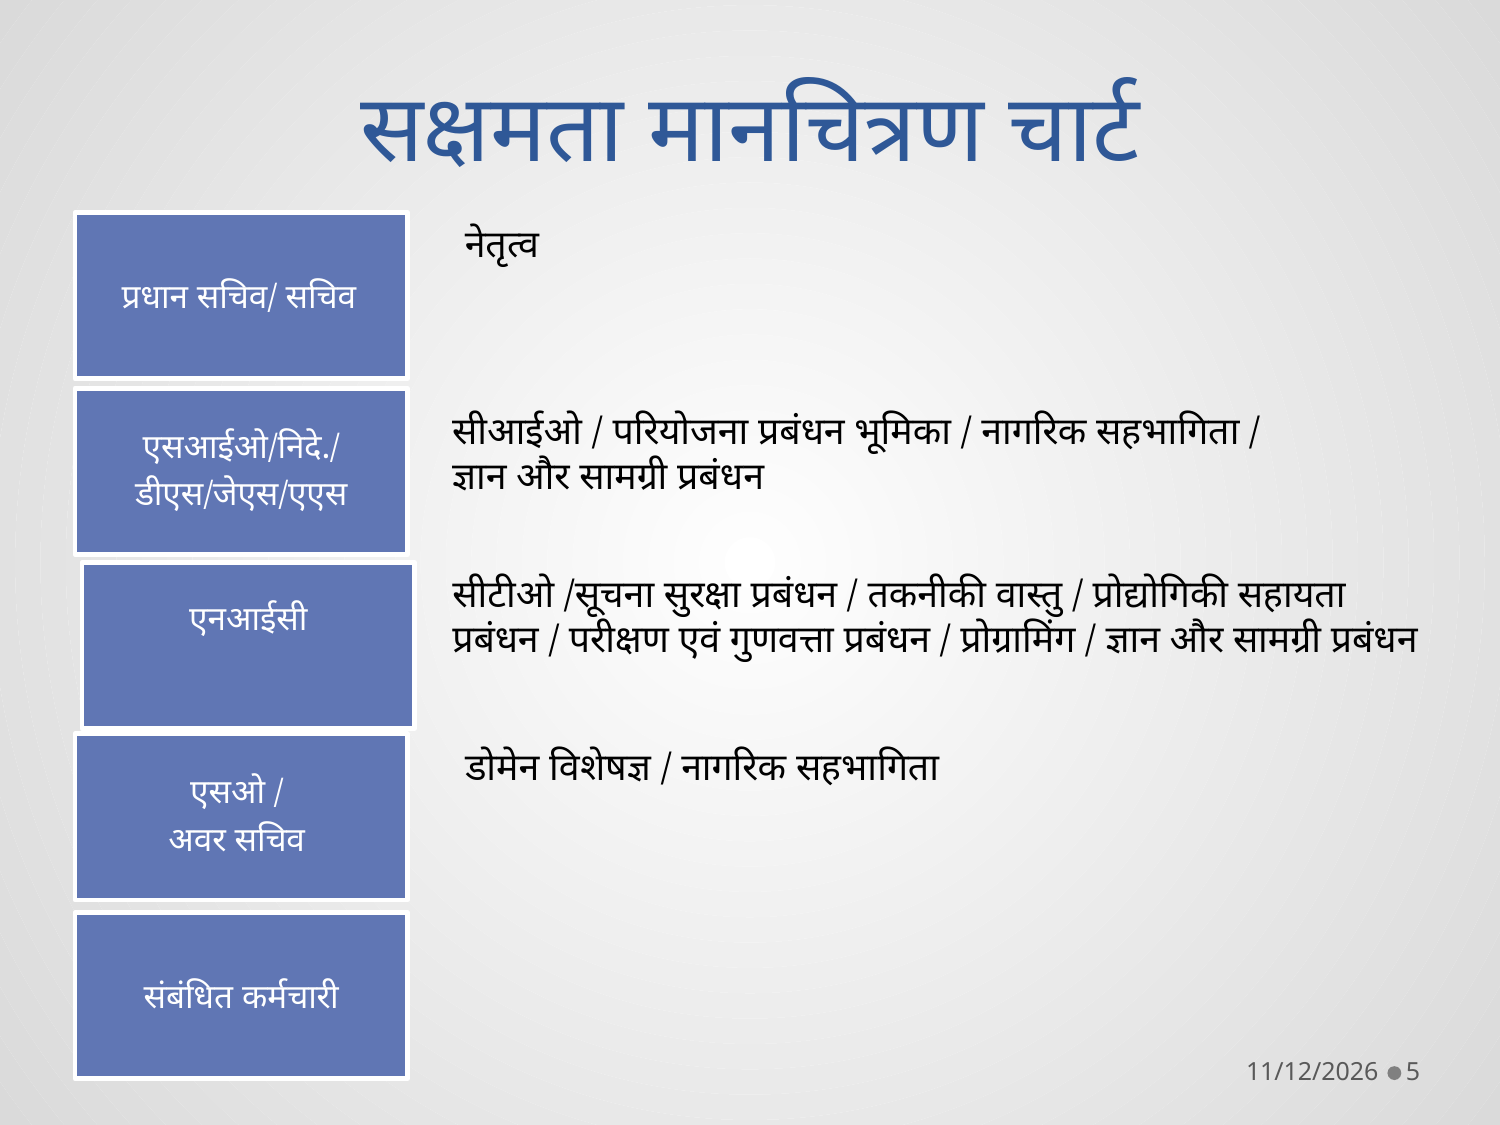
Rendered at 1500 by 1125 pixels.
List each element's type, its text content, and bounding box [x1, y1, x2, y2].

slide_number 5 [1401, 1042, 1494, 1103]
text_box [74, 733, 408, 901]
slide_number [1043, 1042, 1386, 1103]
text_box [74, 912, 408, 1079]
text_box नेतृत्व [449, 212, 1200, 273]
text_box सीआईओ / परियोजना प्रबंधन भूमिका / नागरिक सहभागिता / ज्ञान और सामग्री प्रबंधन [437, 399, 1301, 505]
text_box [81, 562, 415, 729]
text_box डोमेन विशेषज्ञ / नागरिक सहभागिता [450, 736, 1450, 796]
text_box सीटीओ /सूचना सुरक्षा प्रबंधन / तकनीकी वास्तु / प्रोद्योगिकी सहायता प्रबंधन / परीक्षण एवं गुणवत्ता प्रबंधन / प्रोग्रामिंग / ज्ञान और सामग्री प्रबंधन [437, 562, 1438, 668]
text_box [70, 212, 408, 379]
title सक्षमता मानचित्रण चार्ट [75, 37, 1425, 188]
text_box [74, 387, 408, 555]
